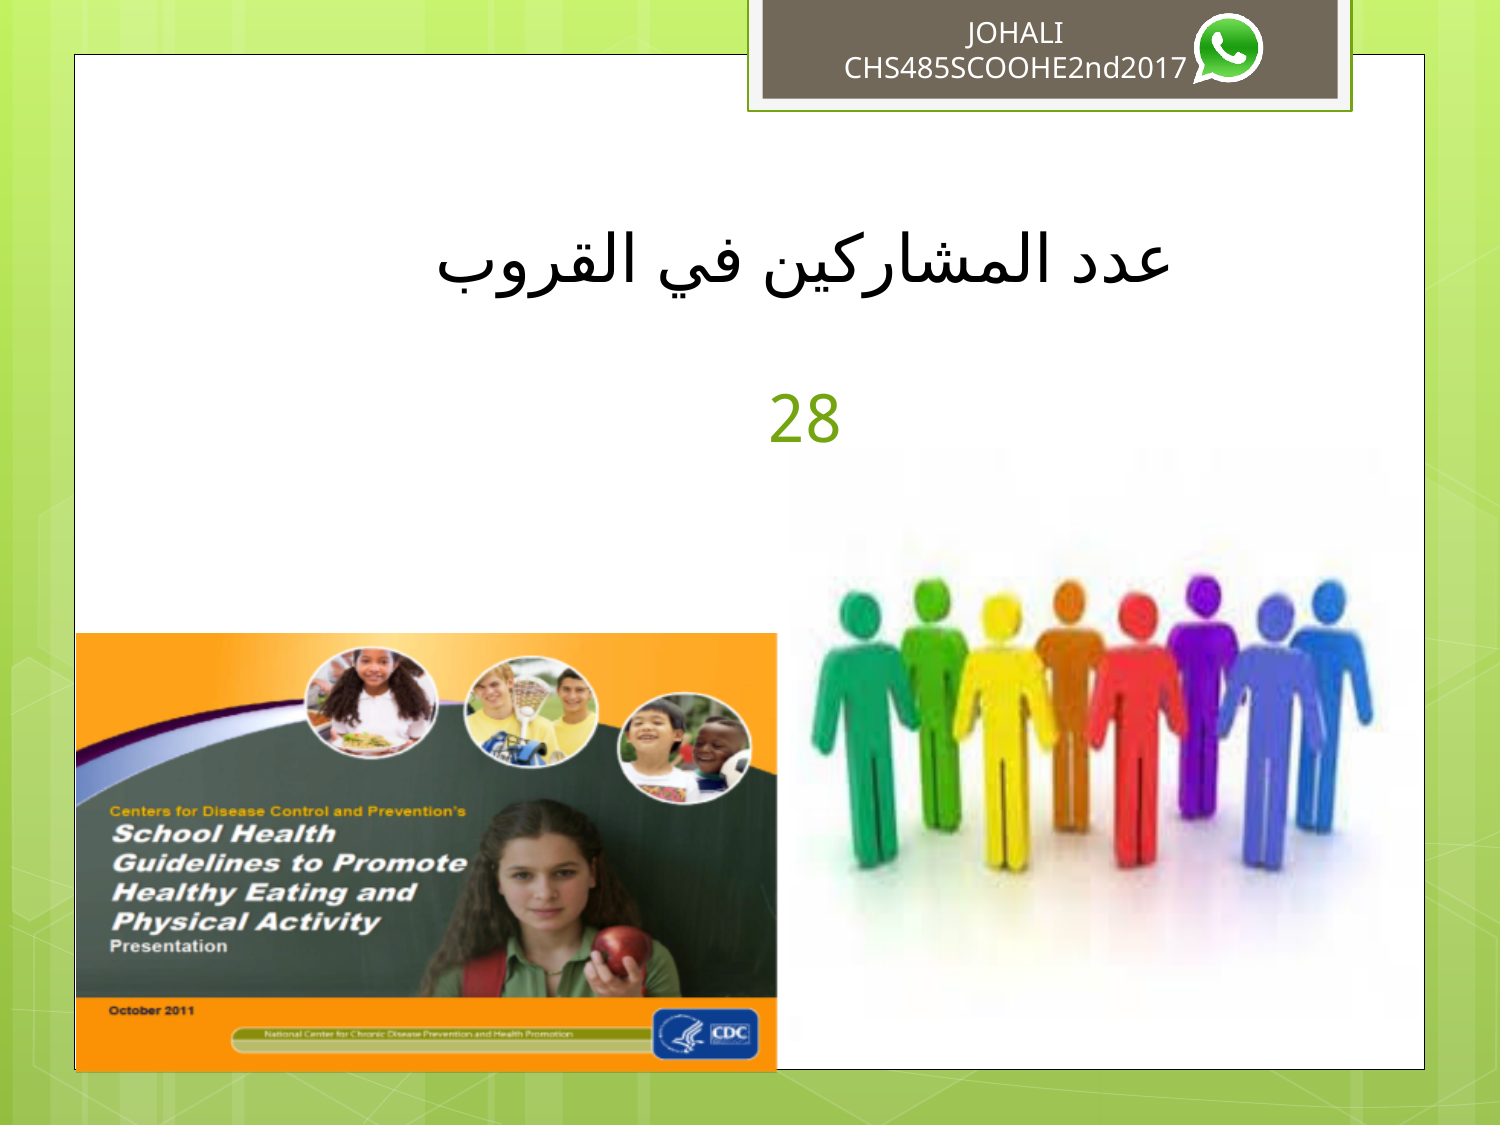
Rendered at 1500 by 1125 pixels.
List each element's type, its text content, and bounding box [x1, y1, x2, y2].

text_box عدد المشاركين في القروب 28 [270, 208, 1341, 463]
picture [1186, 7, 1267, 87]
text_box JOHALI CHS485SCOOHE2nd2017 [809, 7, 1185, 92]
picture [76, 448, 1418, 1074]
